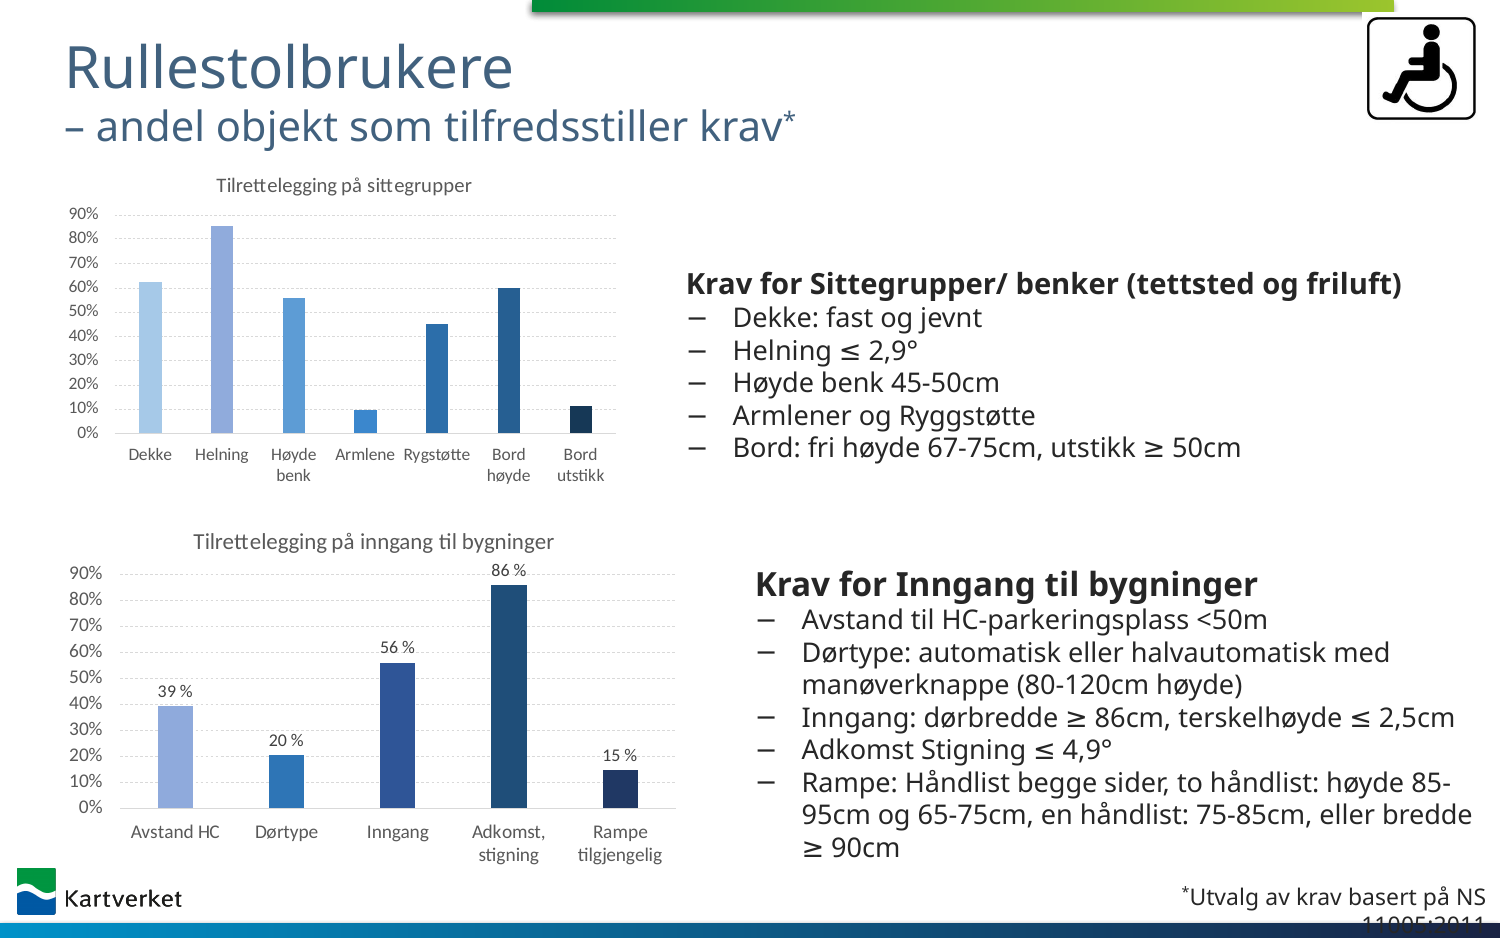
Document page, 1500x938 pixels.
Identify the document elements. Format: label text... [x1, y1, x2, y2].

picture [62, 520, 687, 874]
text_box Rullestolbrukere – andel objekt som tilfredsstiller krav* [49, 25, 1431, 158]
text_box Krav for Sittegrupper/ benker (tettsted og friluft) Dekke: fast og jevnt Helning ≤ 2,9° Høyde benk 45-50cm Armlener og Ryggstøtte Bord: fri høyde 67-75cm, utstikk ≥ 50cm [670, 258, 1418, 471]
picture [62, 166, 626, 492]
text_box Krav for Inngang til bygninger Avstand til HC-parkeringsplass <50m Dørtype: automatisk eller halvautomatisk med manøverknappe (80-120cm høyde) Inngang: dørbredde ≥ 86cm, terskelhøyde ≤ 2,5cm Adkomst Stigning ≤ 4,9° Rampe: Håndlist begge sider, to håndlist: høyde 85-95cm og 65-75cm, en håndlist: 75-85cm, eller bredde ≥ 90cm [740, 555, 1491, 870]
text_box *Utvalg av krav basert på NS 11005:2011 [1068, 873, 1500, 938]
picture [1362, 12, 1481, 126]
